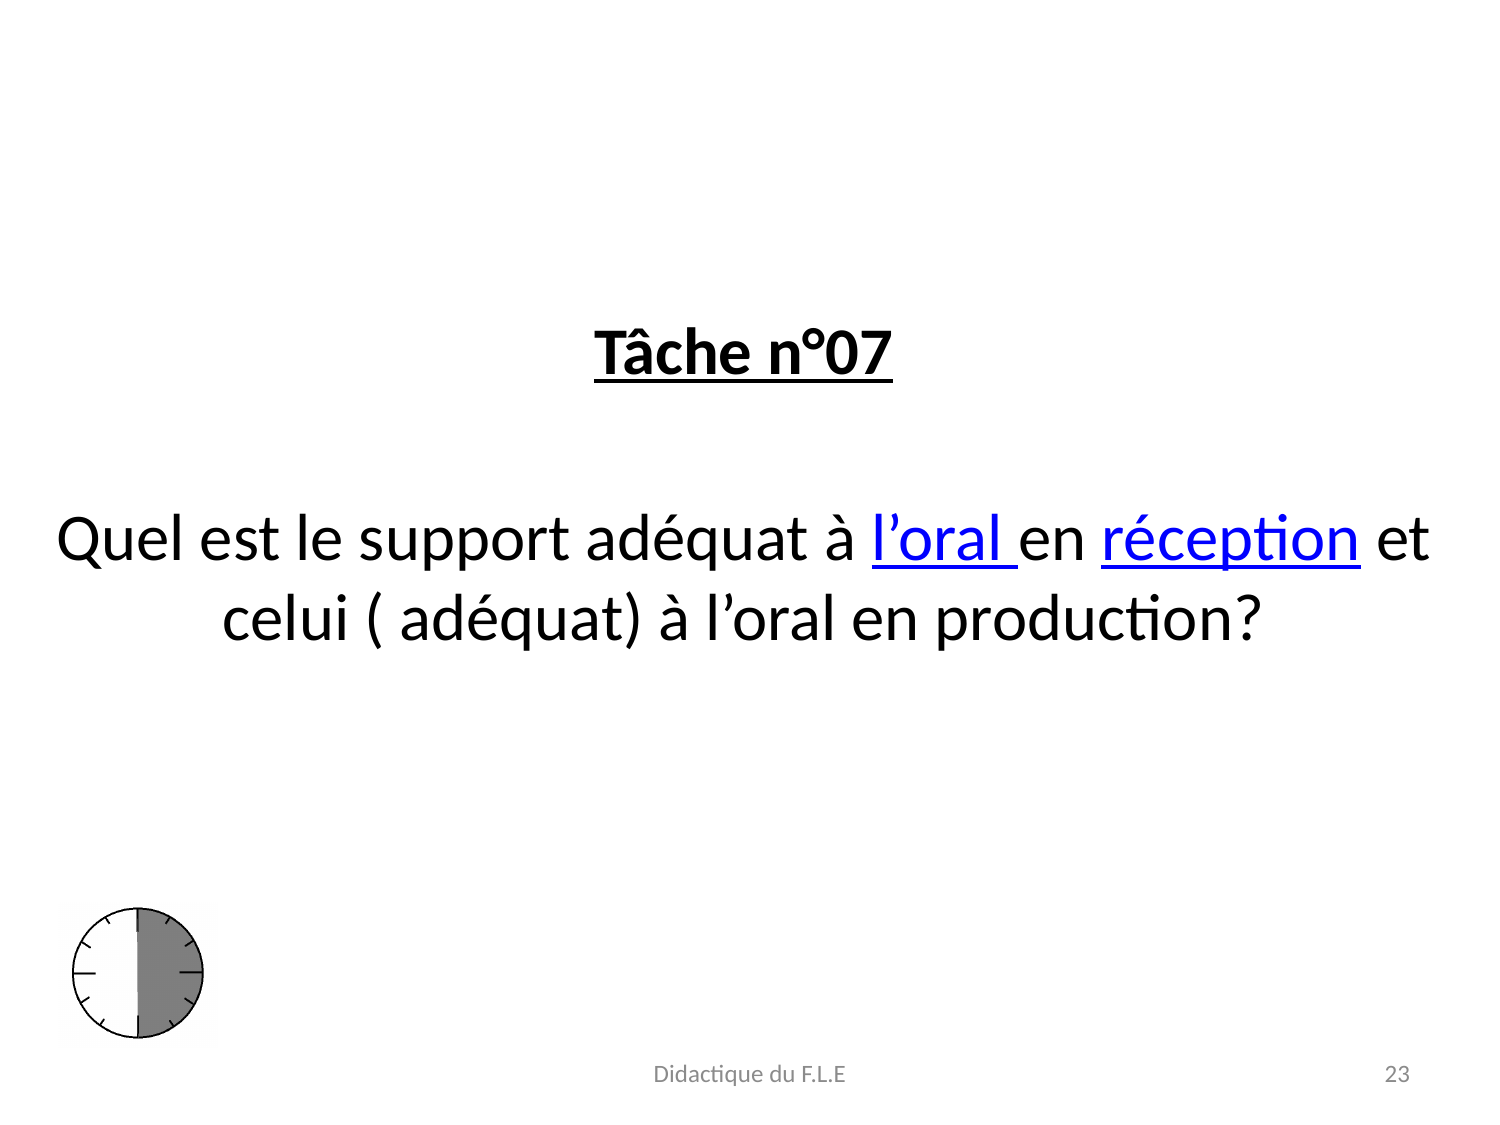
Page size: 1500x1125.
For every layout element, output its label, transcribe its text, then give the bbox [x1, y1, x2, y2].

picture [58, 902, 218, 1048]
footer Didactique du F.L.E [512, 1042, 988, 1103]
list Tâche n°07 Quel est le support adéquat à l’oral en réception et celui ( adéquat) à l’oral en production? [24, 299, 1463, 1063]
slide_number 23 [1074, 1042, 1425, 1103]
